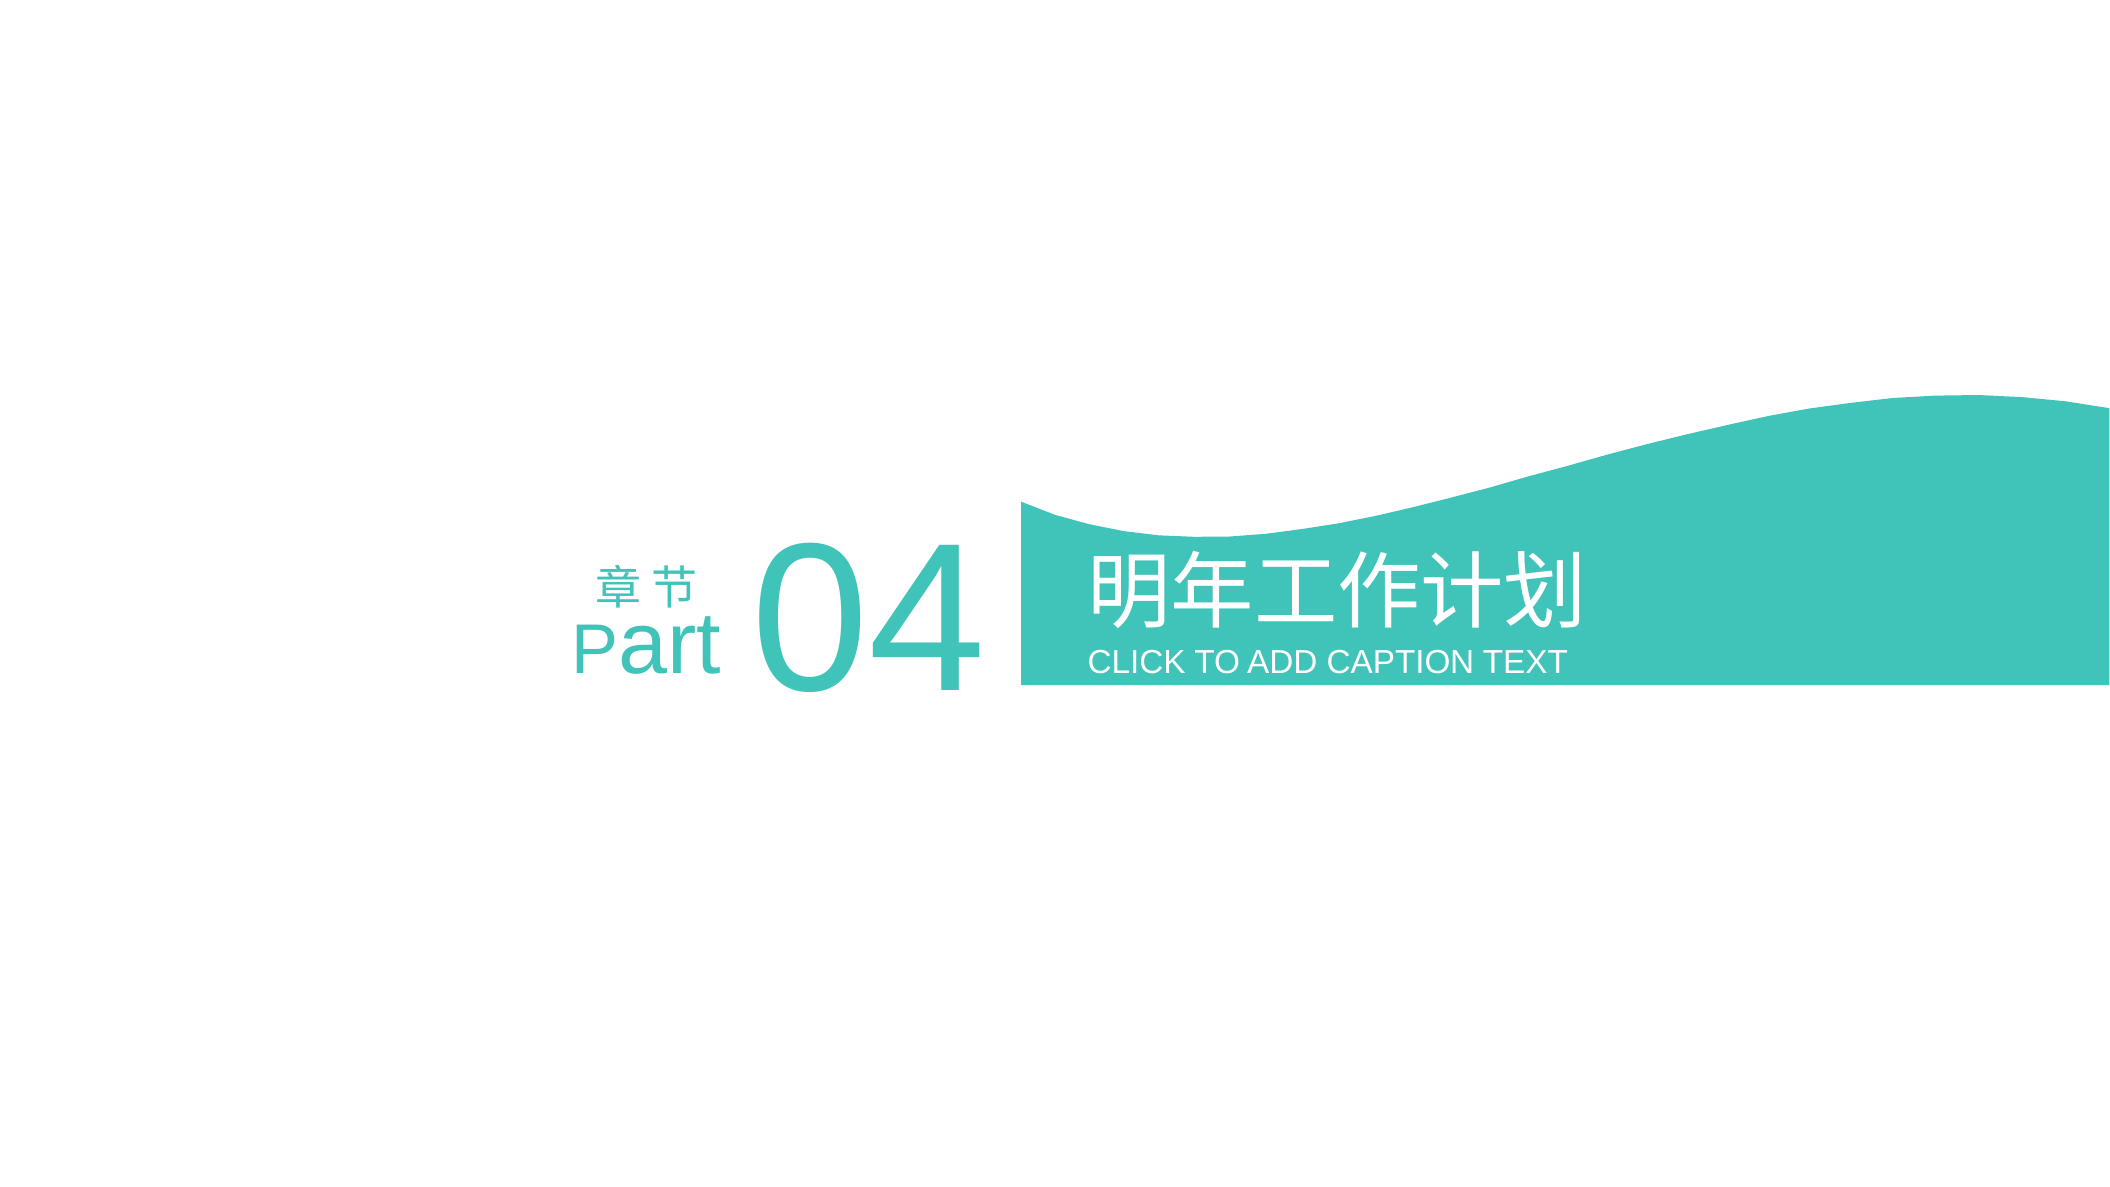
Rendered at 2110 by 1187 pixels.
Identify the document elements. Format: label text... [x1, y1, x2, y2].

text_box Part [571, 586, 722, 692]
text_box 明年工作计划 [1087, 549, 1693, 640]
text_box 04 [751, 479, 986, 733]
text_box [1021, 395, 2110, 686]
text_box CLICK TO ADD CAPTION TEXT [1087, 644, 1693, 681]
text_box 章 节 [595, 558, 698, 614]
